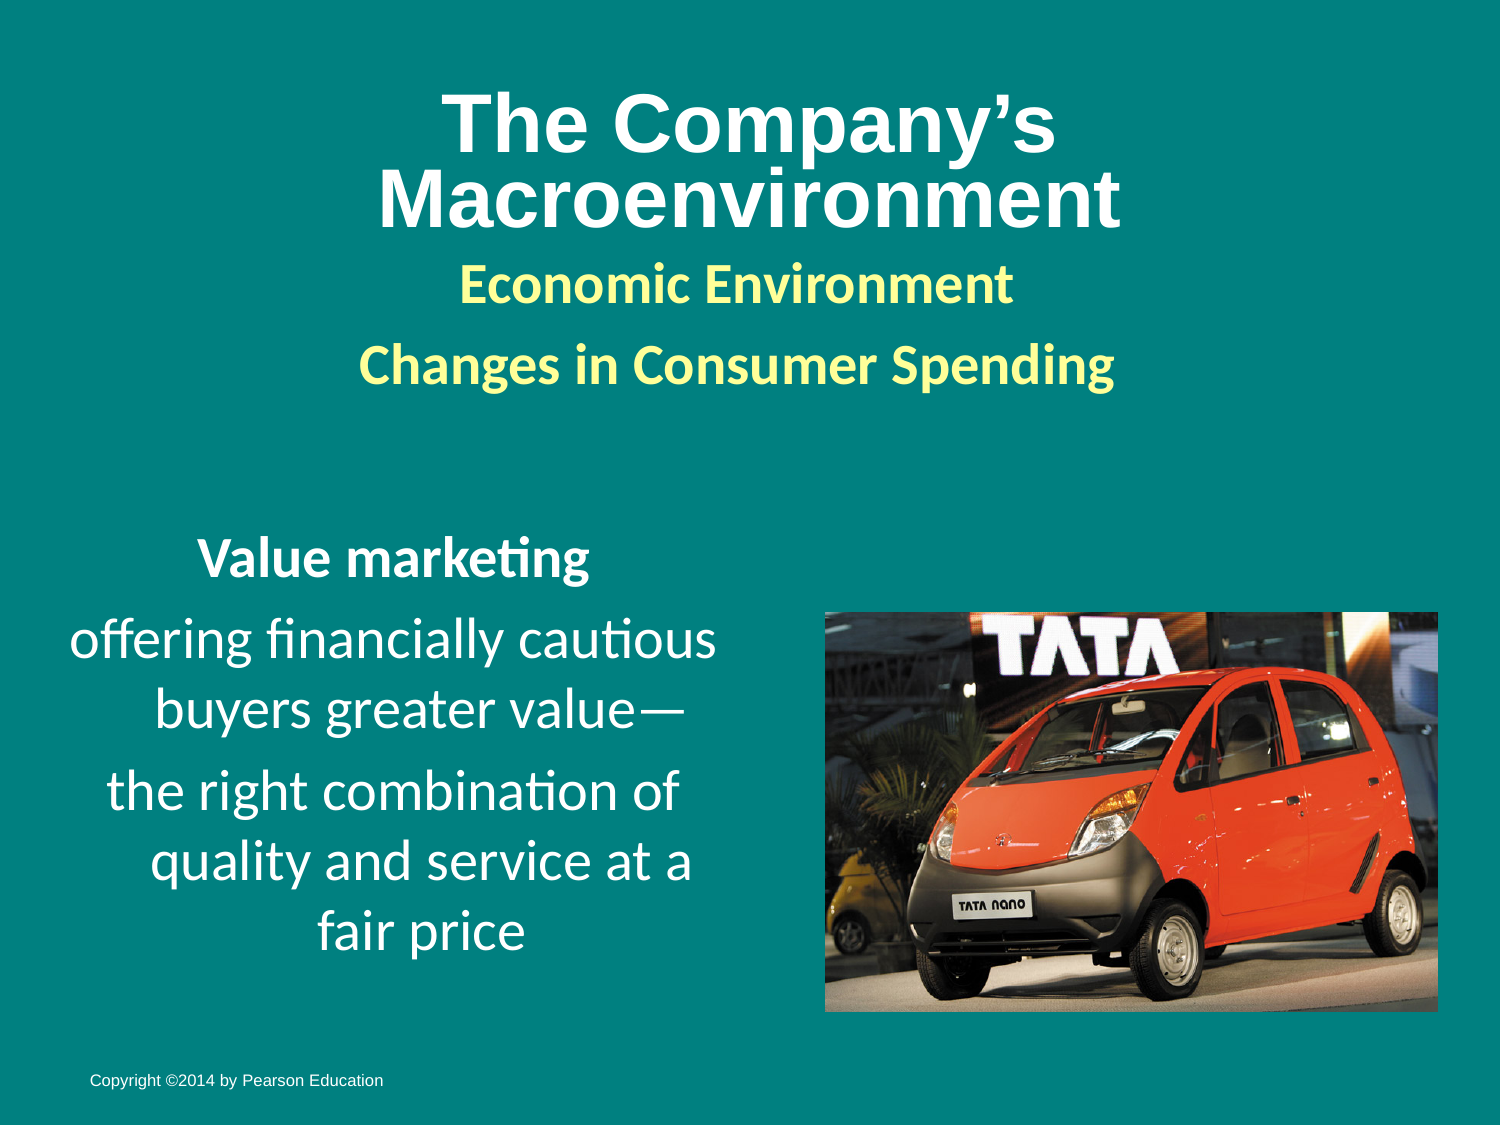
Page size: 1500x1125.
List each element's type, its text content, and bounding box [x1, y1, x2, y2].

picture [824, 612, 1438, 1012]
list Value marketing offering financially cautious buyers greater value— the right combination of quality and service at a fair price [37, 510, 751, 1012]
list Economic Environment Changes in Consumer Spending [149, 237, 1326, 301]
title The Company’s Macroenvironment [112, 37, 1388, 226]
text_box Copyright ©2014 by Pearson Education [74, 1062, 825, 1098]
